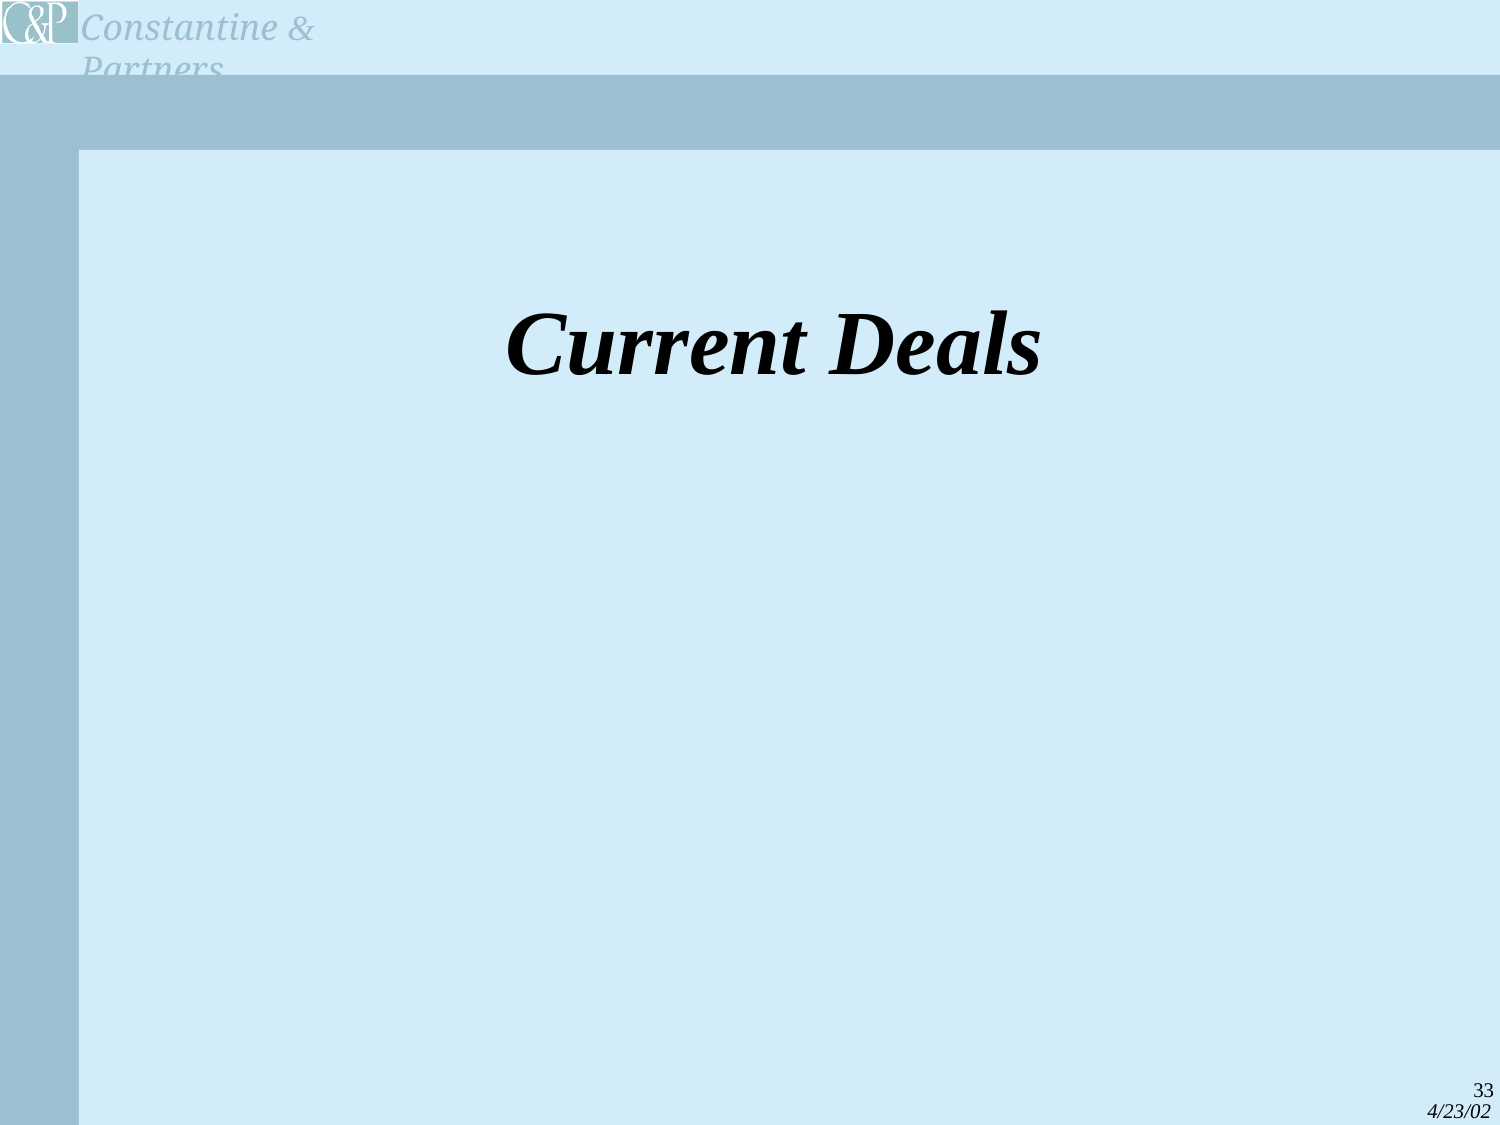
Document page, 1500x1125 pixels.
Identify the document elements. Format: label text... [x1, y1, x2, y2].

title Current Deals [137, 275, 1413, 463]
